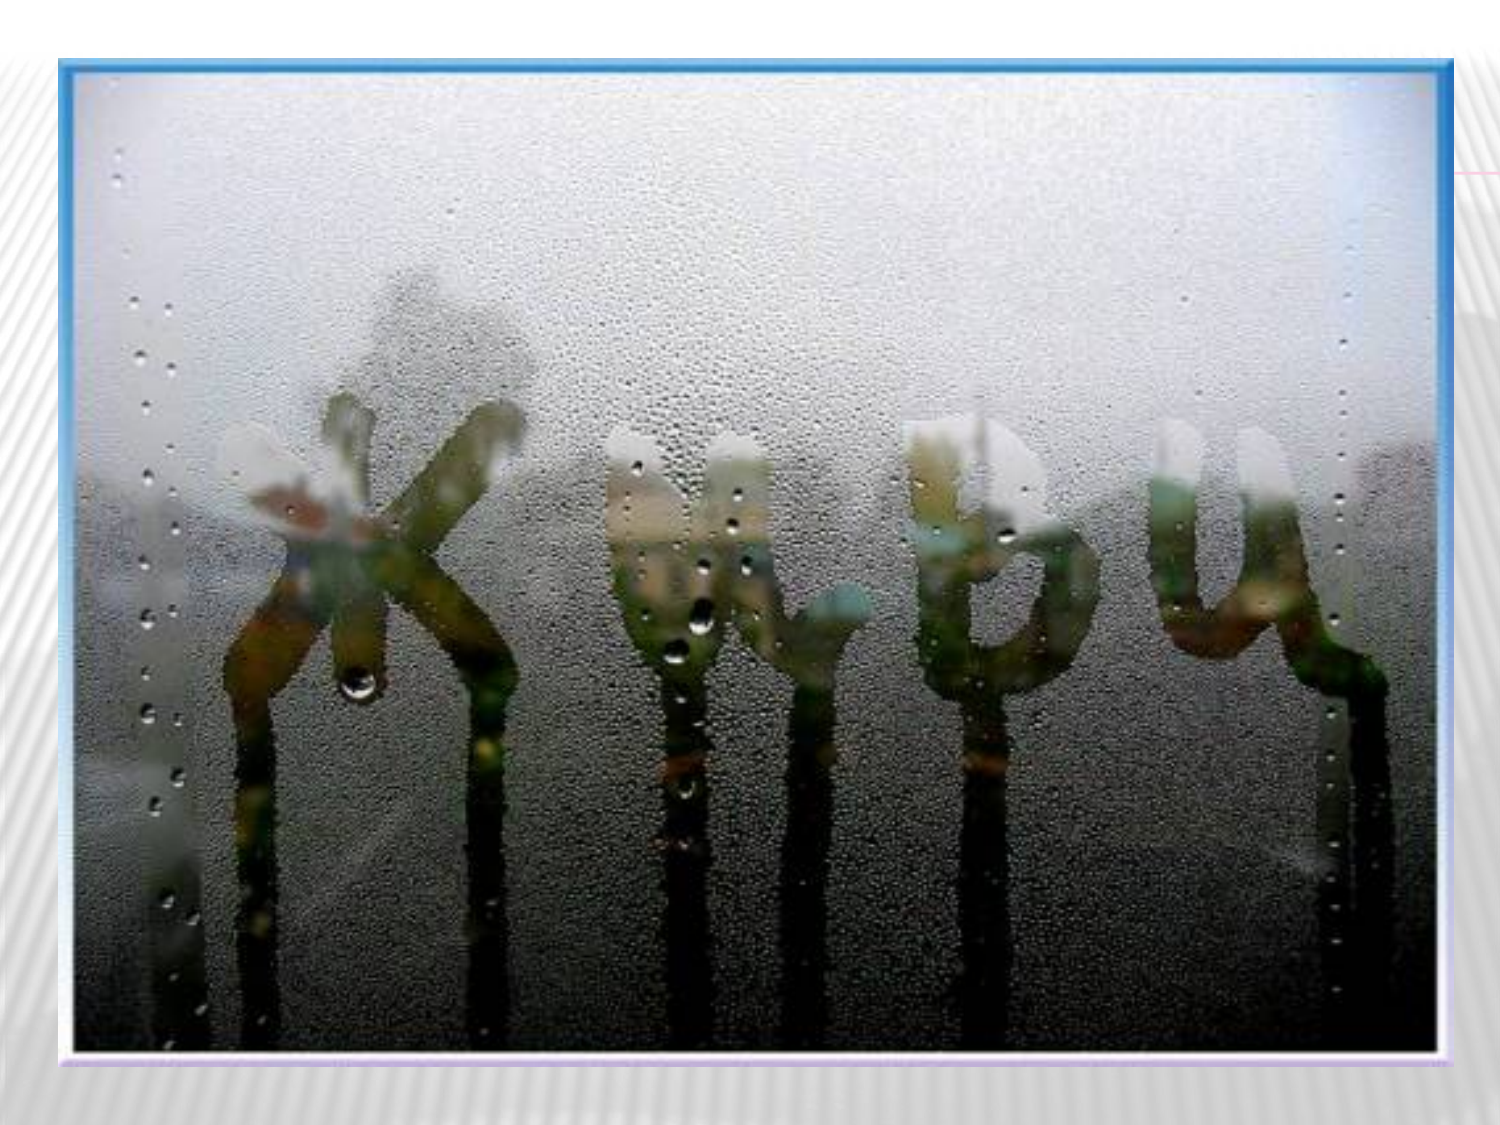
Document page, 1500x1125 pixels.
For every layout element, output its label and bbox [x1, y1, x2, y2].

picture [58, 58, 1454, 1067]
